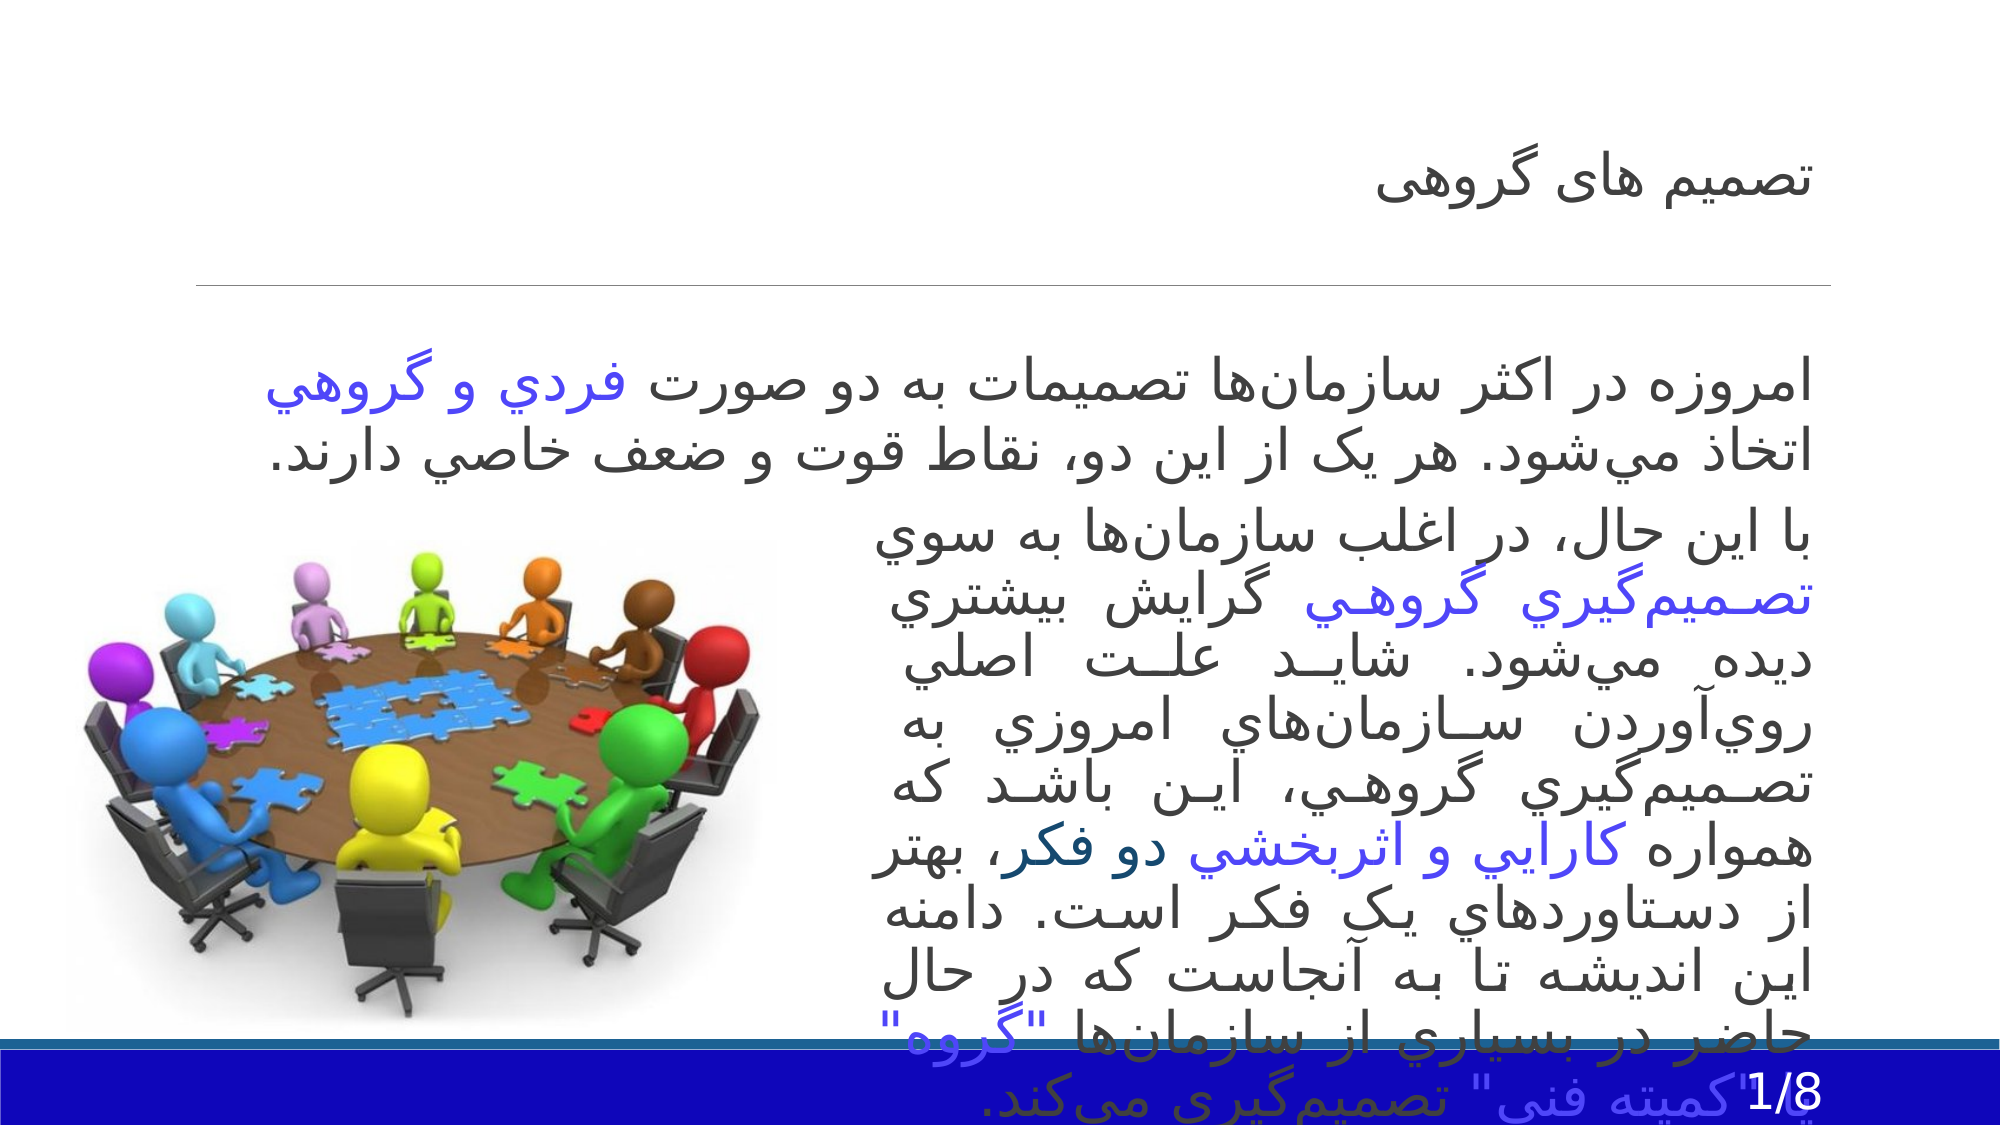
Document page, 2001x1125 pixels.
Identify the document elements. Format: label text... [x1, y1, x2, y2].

slide_number 1/8 [1624, 1059, 1840, 1120]
list با اين حال، در اغلب سازمان‌ها به سوي تصميم‌گيري گروهي گرايش بيشتري ديده مي‌شود. شايد علت اصلي روي‌آوردن سازمان‌هاي امروزي به تصميم‌گيري گروهي، اين باشد که همواره کارايي و اثربخشي دو فکر، بهتر از دستاوردهاي يک فکر است. دامنه اين انديشه تا به آنجاست که در حال حاضر در بسياري از سازمان‌ها "گروه" يا "کميته فني" تصميم‌گيري مي‌کند. [873, 493, 1830, 1125]
picture [65, 539, 777, 1034]
text_box امروزه در اکثر سازمان‌ها تصميمات به دو صورت فردي و گروهي اتخاذ مي‌شود. هر يک از اين دو، نقاط قوت و ضعف خاصي دارند. [195, 334, 1830, 490]
title تصمیم های گروهی [180, 47, 1830, 285]
